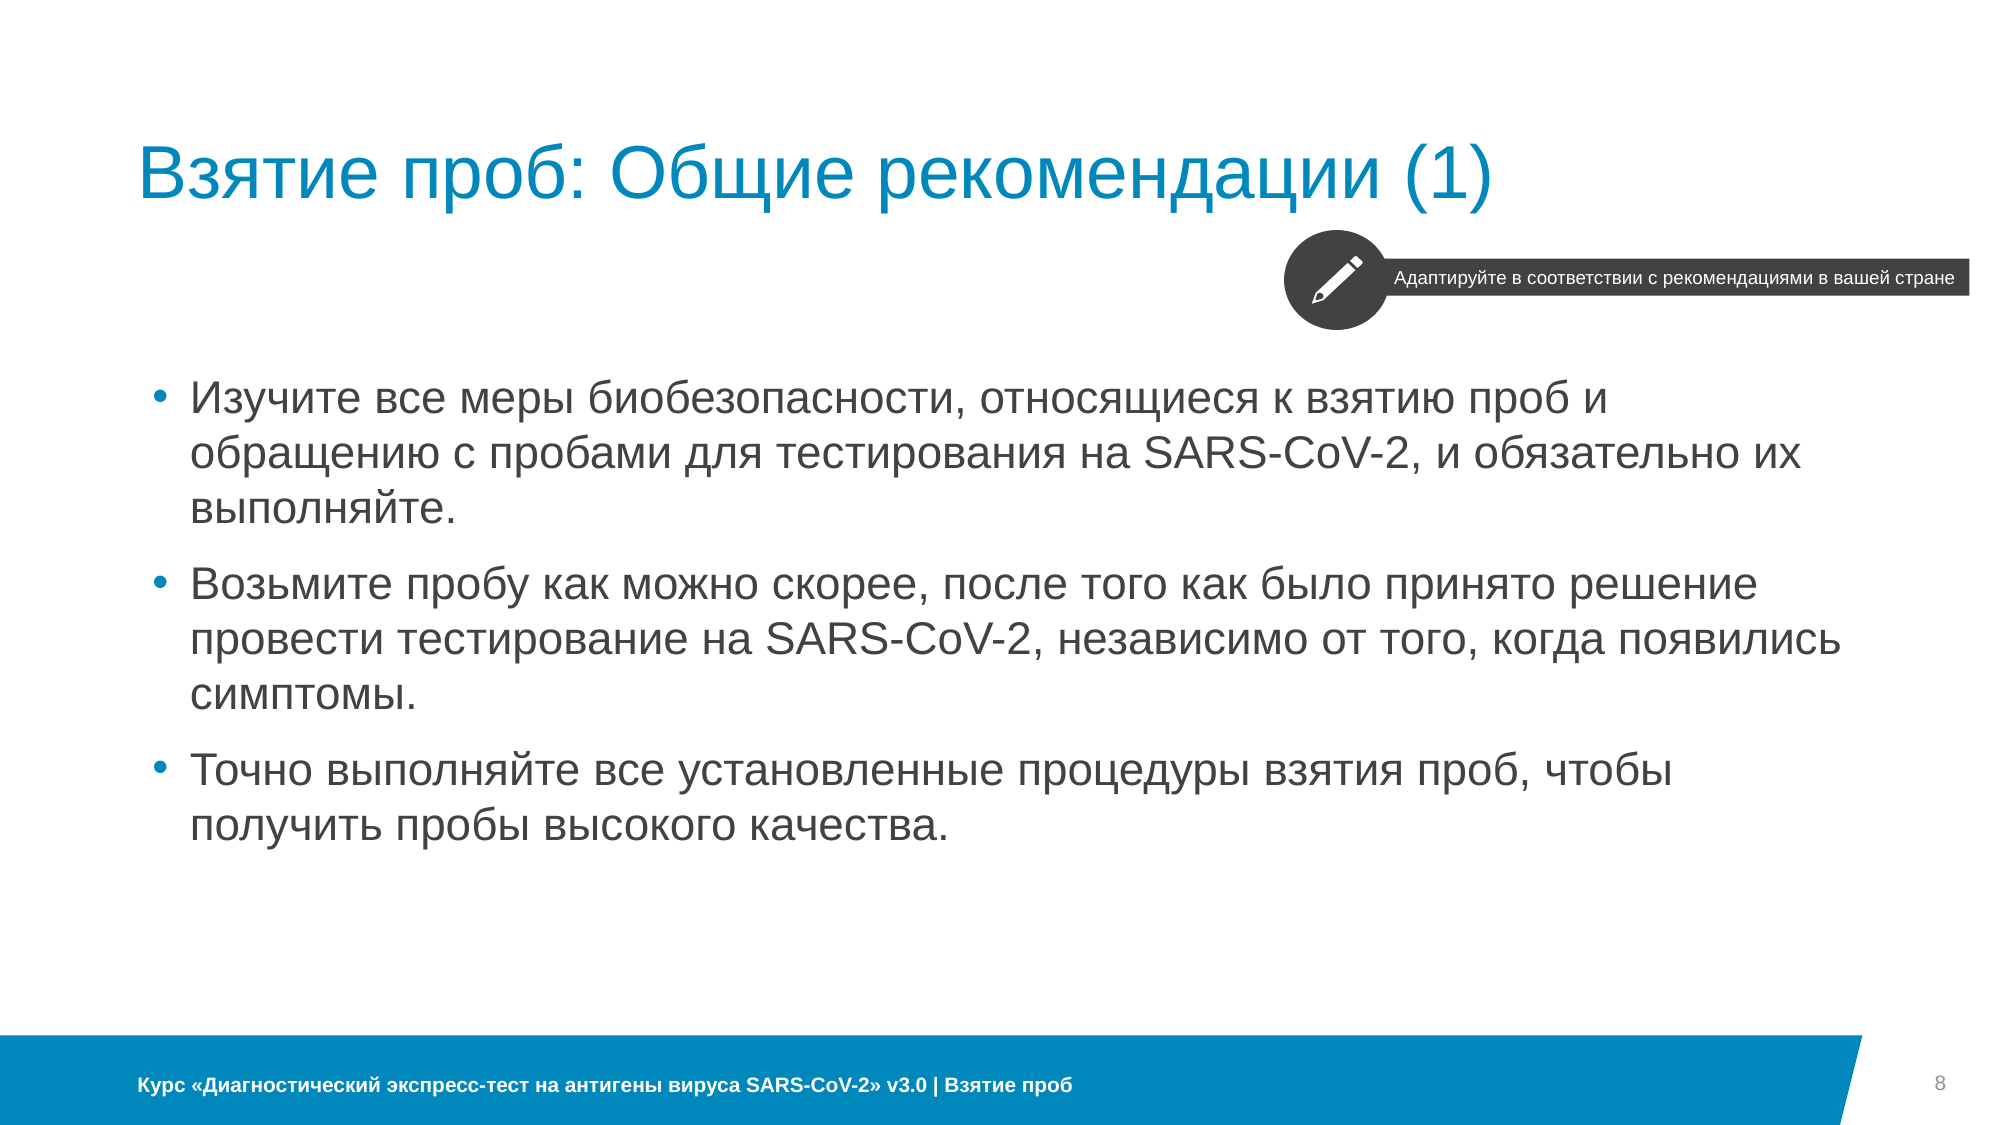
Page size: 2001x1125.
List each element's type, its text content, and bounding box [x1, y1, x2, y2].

slide_number 8 [1862, 1035, 1947, 1125]
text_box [1285, 231, 1970, 329]
title Взятие проб: Общие рекомендации (1) [137, 59, 1863, 215]
list Изучите все меры биобезопасности, относящиеся к взятию проб и обращению с пробами для тестирования на SARS-CoV-2, и обязательно их выполняйте. Возьмите пробу как можно скорее, после того как было принято решение провести тестирование на SARS-CoV-2, независимо от того, когда появились симптомы. Точно выполняйте все установленные процедуры взятия проб, чтобы получить пробы высокого качества. [137, 284, 1863, 1014]
footer Курс «Диагностический экспресс-тест на антигены вируса SARS-CoV-2» v3.0 | Взятие проб [137, 1042, 1338, 1125]
